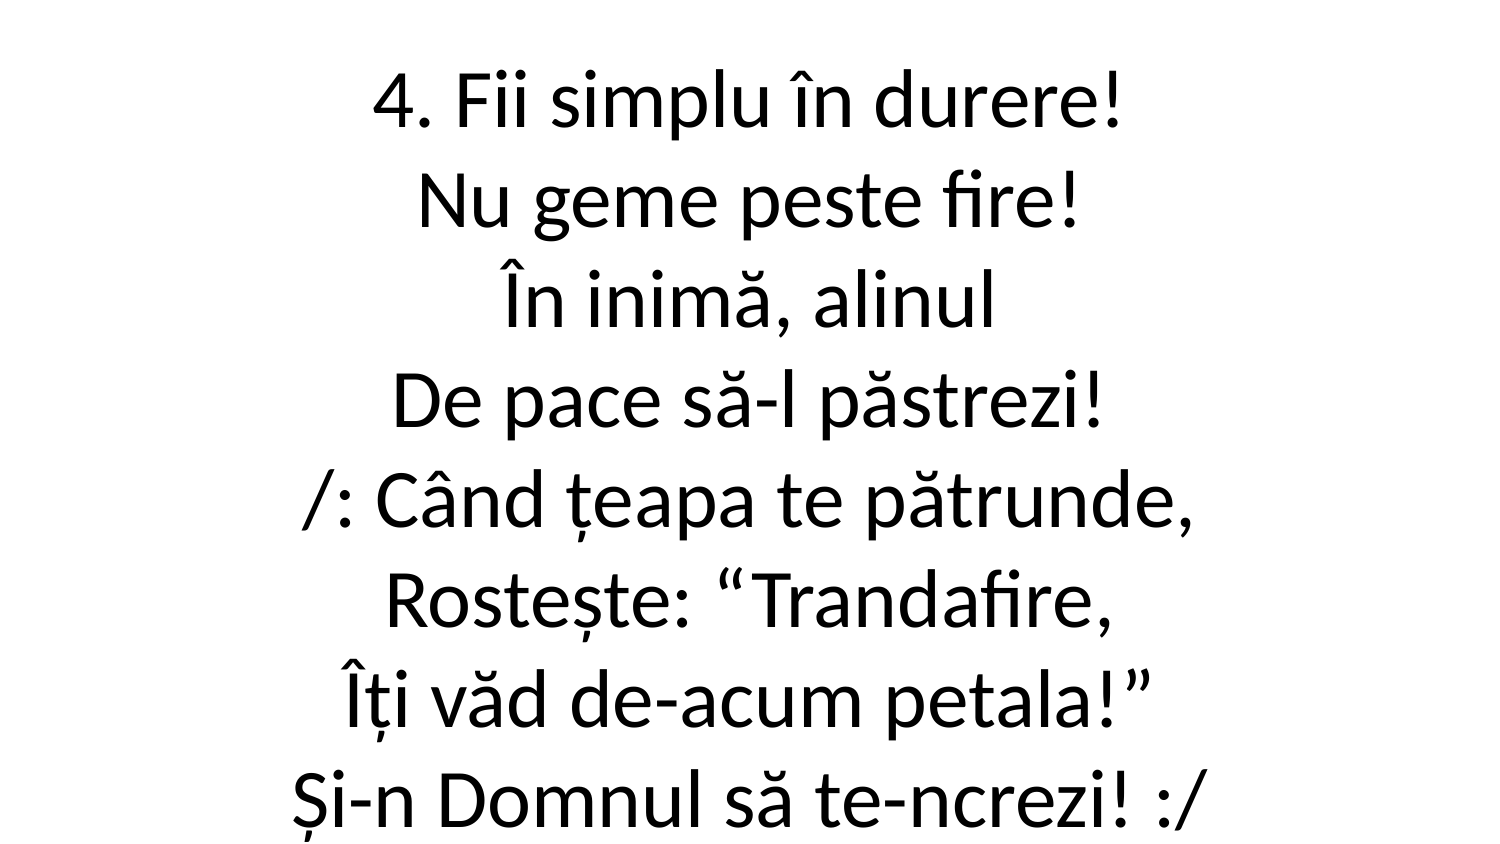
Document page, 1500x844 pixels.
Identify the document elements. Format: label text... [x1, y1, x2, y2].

text_box 4. Fii simplu în durere! Nu geme peste fire! În inimă, alinul De pace să-l păstrezi! /: Când țeapa te pătrunde, Rostește: “Trandafire, Îți văd de-acum petala!” Și-n Domnul să te-ncrezi! :/ [276, 0, 1224, 844]
